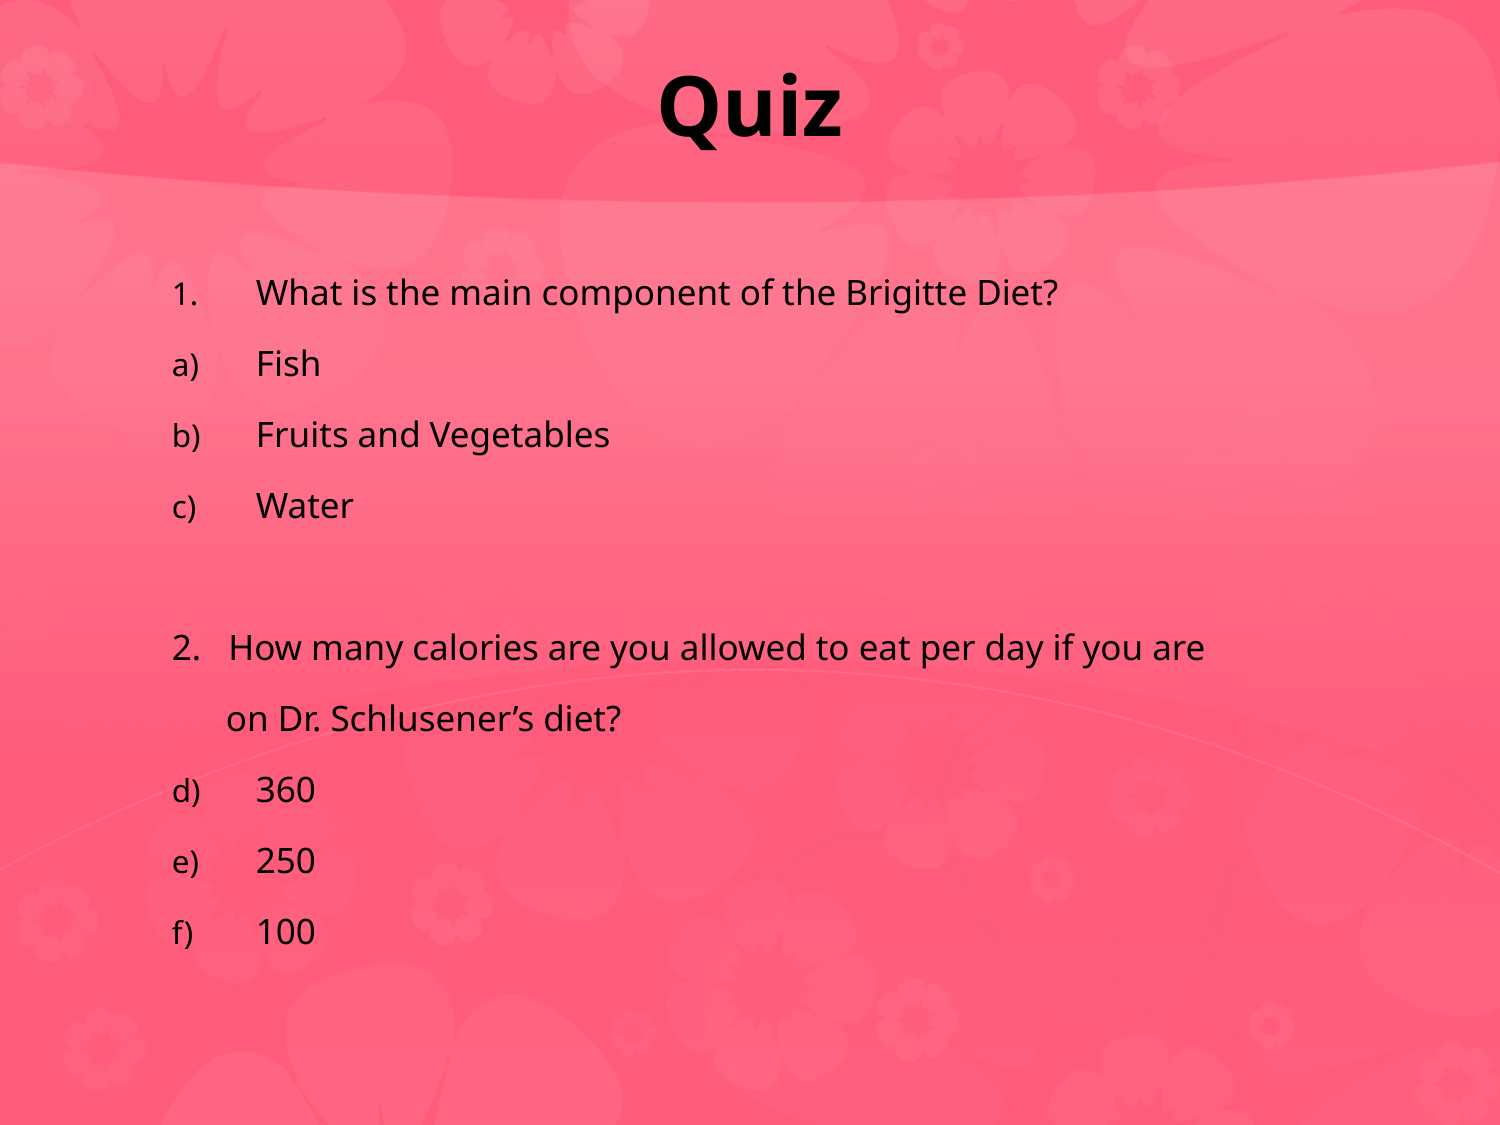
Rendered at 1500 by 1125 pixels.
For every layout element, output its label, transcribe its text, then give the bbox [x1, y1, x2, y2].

picture [0, 0, 1500, 1125]
title Quiz [127, 14, 1372, 203]
list What is the main component of the Brigitte Diet? Fish Fruits and Vegetables Water 2. How many calories are you allowed to eat per day if you are on Dr. Schlusener’s diet? 360 250 100 [156, 262, 1344, 967]
